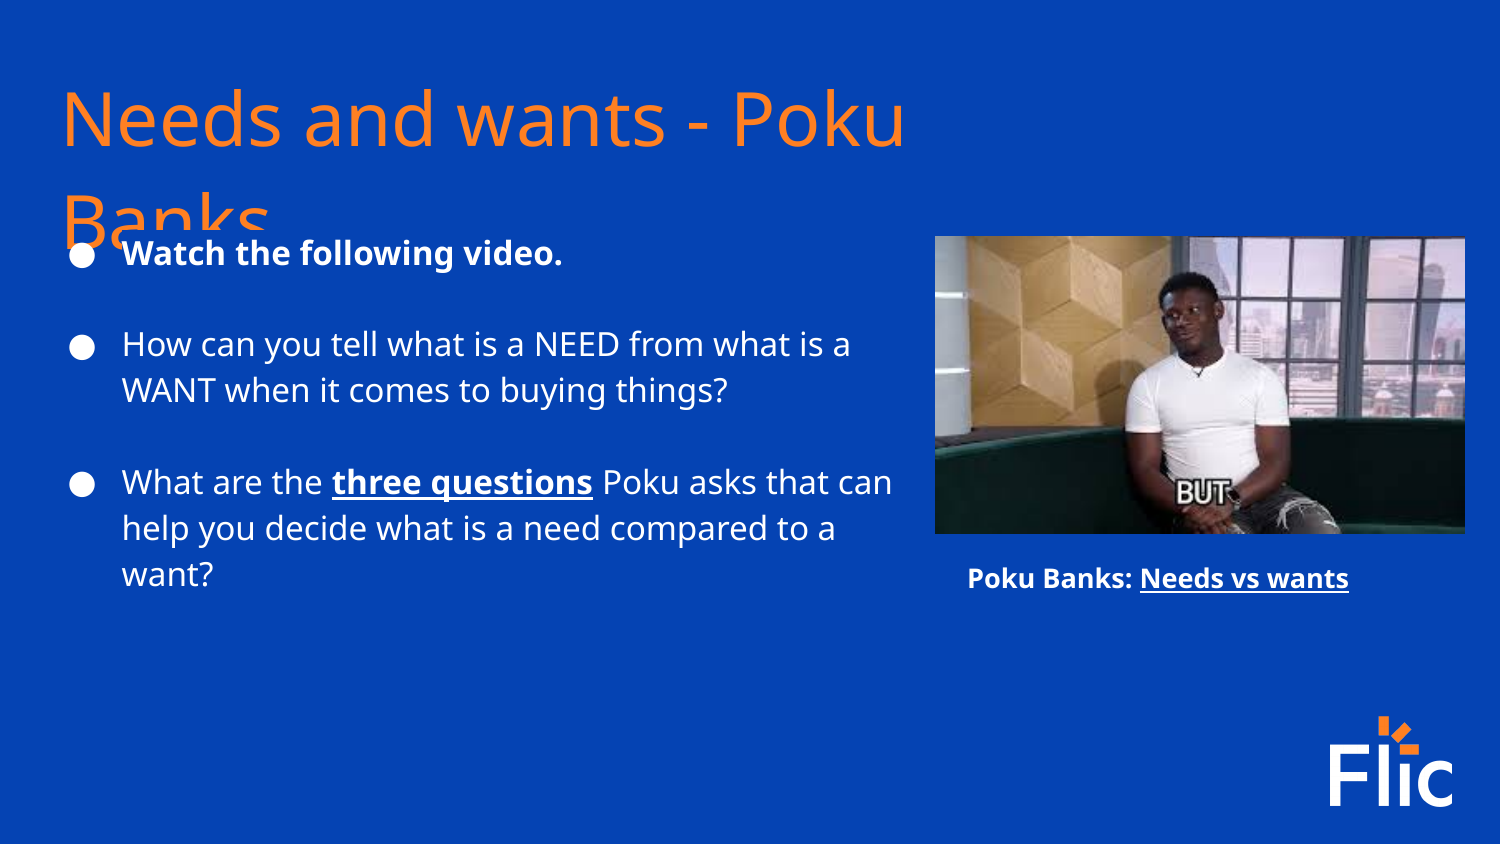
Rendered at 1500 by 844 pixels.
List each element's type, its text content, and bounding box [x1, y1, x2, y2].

picture [935, 236, 1465, 535]
text_box Watch the following video. How can you tell what is a NEED from what is a WANT when it comes to buying things? What are the three questions Poku asks that can help you decide what is a need compared to a want? [46, 225, 910, 593]
text_box Needs and wants - Poku Banks [60, 57, 1121, 149]
picture [1330, 716, 1452, 807]
text_box Poku Banks: Needs vs wants [952, 546, 1452, 614]
